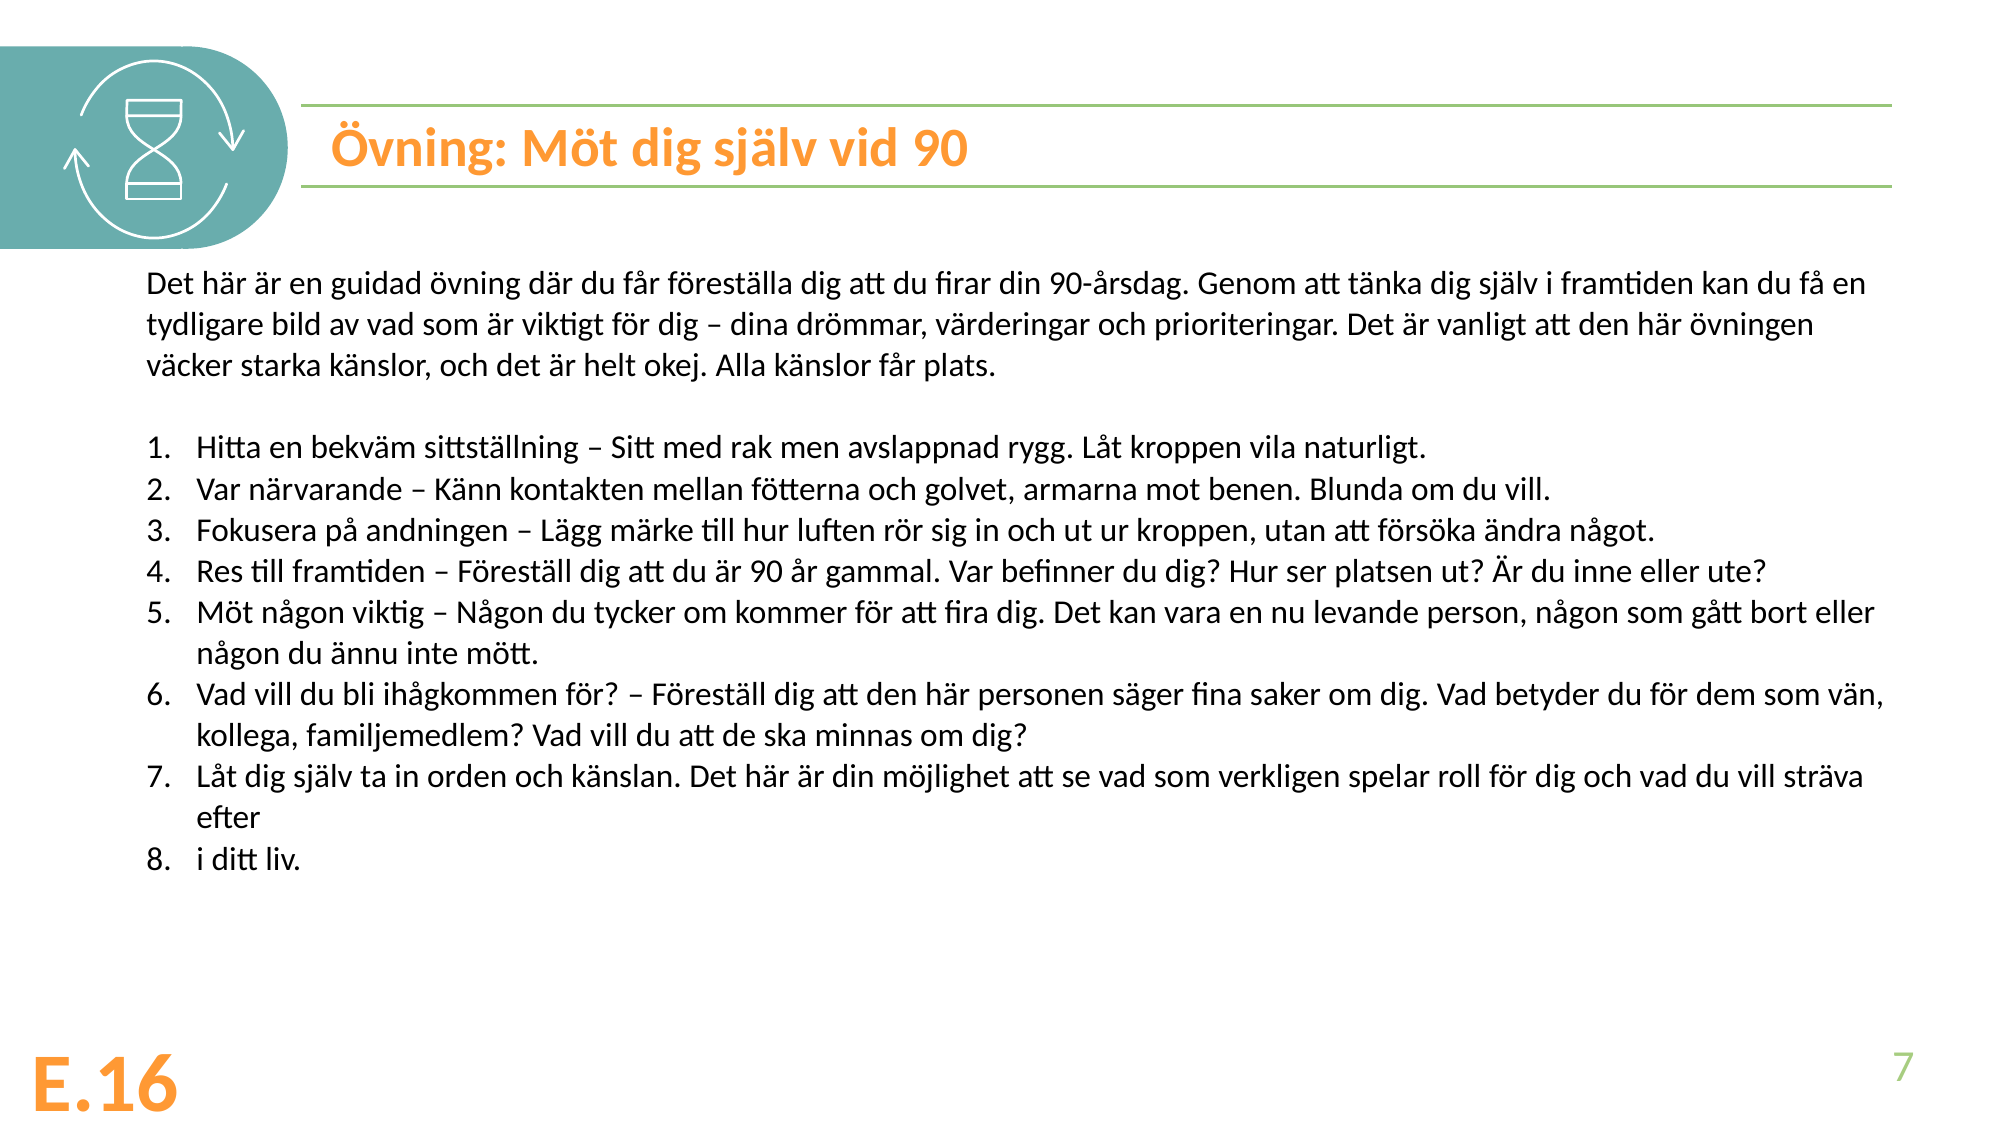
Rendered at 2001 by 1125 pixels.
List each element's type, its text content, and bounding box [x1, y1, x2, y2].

slide_number 7 [1851, 1012, 1956, 1115]
text_box E.16 [11, 1044, 300, 1125]
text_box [63, 60, 245, 239]
list Det här är en guidad övning där du får föreställa dig att du firar din 90-årsdag. Genom att tänka dig själv i framtiden kan du få en tydligare bild av vad som är viktigt för dig – dina drömmar, värderingar och prioriteringar. Det är vanligt att den här övningen väcker starka känslor, och det är helt okej. Alla känslor får plats. Hitta en bekväm sittställning – Sitt med rak men avslappnad rygg. Låt kroppen vila naturligt. Var närvarande – Känn kontakten mellan fötterna och golvet, armarna mot benen. Blunda om du vill. Fokusera på andningen – Lägg märke till hur luften rör sig in och ut ur kroppen, utan att försöka ändra något. Res till framtiden – Föreställ dig att du är 90 år gammal. Var befinner du dig? Hur ser platsen ut? Är du inne eller ute? Möt någon viktig – Någon du tycker om kommer för att fira dig. Det kan vara en nu levande person, någon som gått bort eller någon du ännu inte mött. Vad vill du bli ihågkommen för? – Föreställ dig att den här personen säger fina saker om dig. Vad betyder du för dem som vän, kollega, familjemedlem? Vad vill du att de ska minnas om dig? Låt dig själv ta in orden och känslan. Det här är din möjlighet att se vad som verkligen spelar roll för dig och vad du vill sträva efter i ditt liv. [76, 240, 1932, 951]
text_box [0, 46, 238, 249]
list Övning: Möt dig själv vid 90 [310, 80, 1892, 213]
text_box [245, 64, 288, 231]
